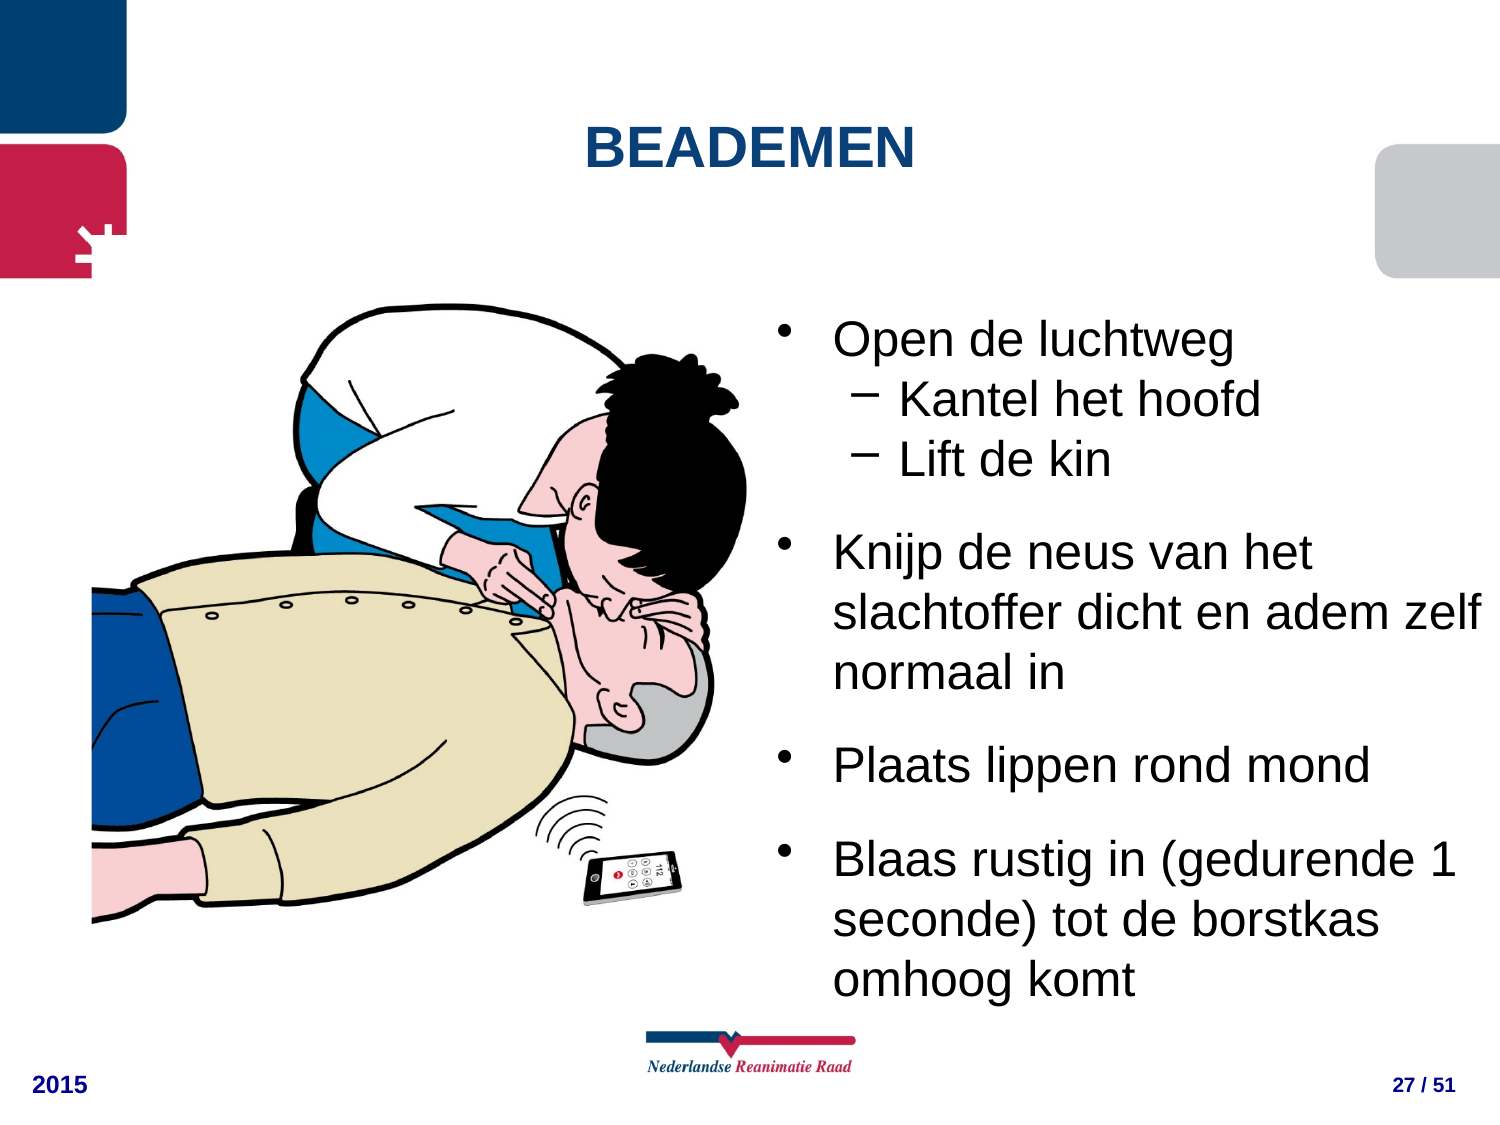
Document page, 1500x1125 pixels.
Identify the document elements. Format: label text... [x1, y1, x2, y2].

picture [0, 0, 1500, 1125]
list Open de luchtweg Kantel het hoofd Lift de kin Knijp de neus van het slachtoffer dicht en adem zelf normaal in Plaats lippen rond mond Blaas rustig in (gedurende 1 seconde) tot de borstkas omhoog komt [761, 298, 1500, 1042]
text_box BEADEMEN [33, 101, 1468, 177]
